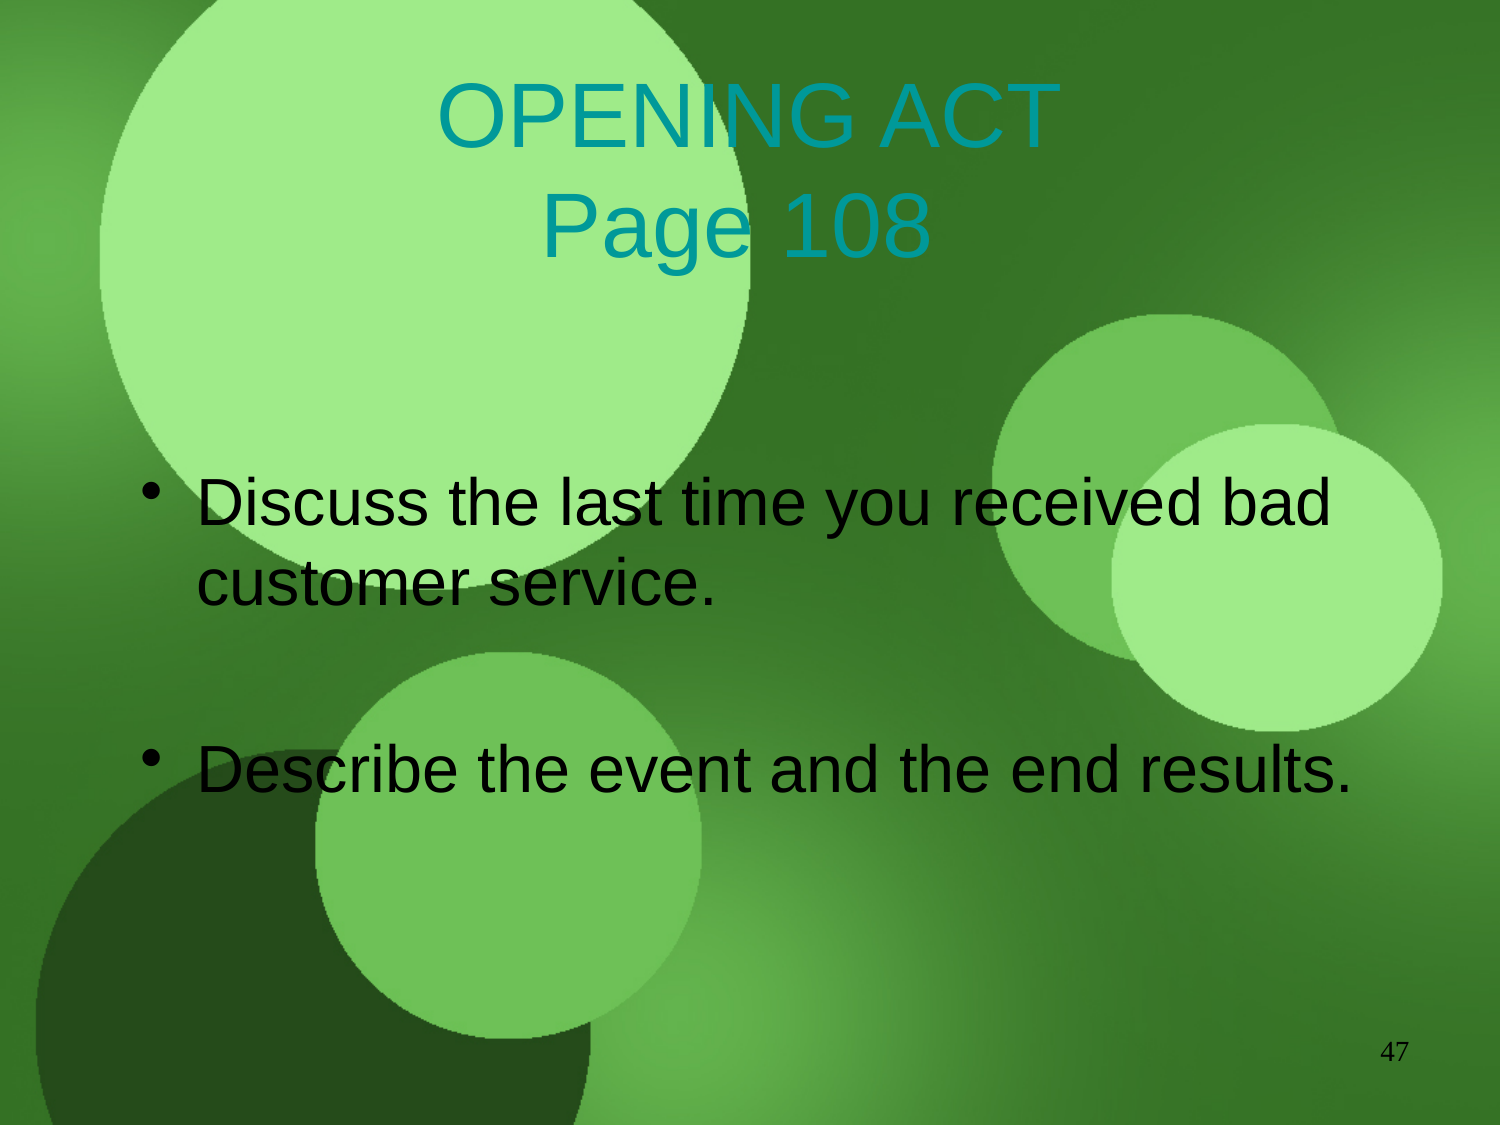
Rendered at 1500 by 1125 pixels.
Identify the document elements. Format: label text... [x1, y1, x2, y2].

title OPENING ACT Page 108 [74, 44, 1426, 288]
picture [0, 0, 1500, 1125]
slide_number 47 [1074, 1024, 1426, 1103]
list Discuss the last time you received bad customer service. Describe the event and the end results. [124, 451, 1401, 943]
